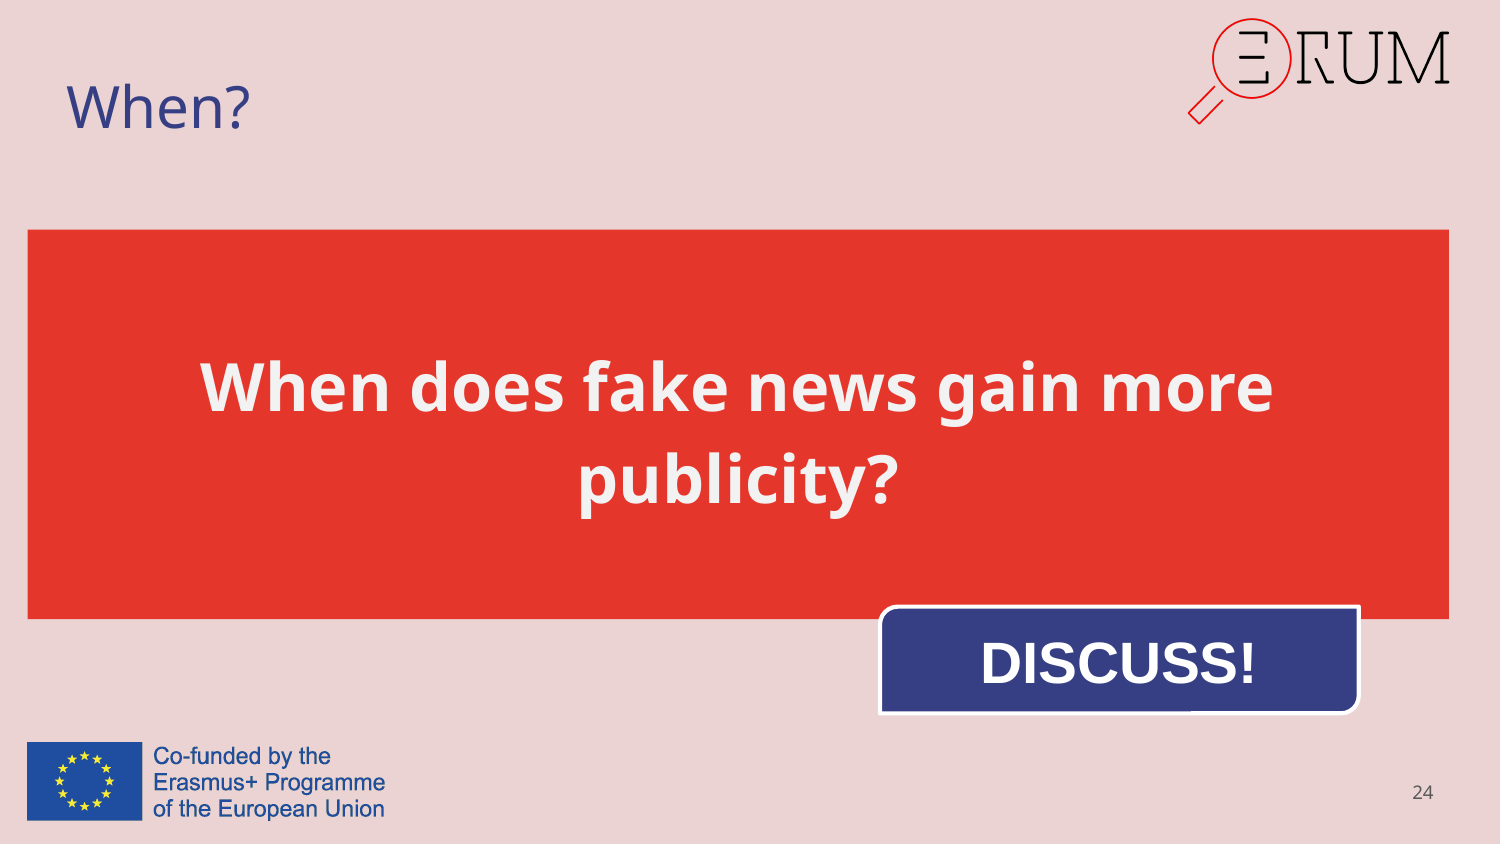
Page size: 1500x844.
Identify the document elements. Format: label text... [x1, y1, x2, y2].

picture [27, 742, 385, 821]
text_box When does fake news gain more publicity? [27, 229, 1449, 620]
title When? [51, 55, 1168, 150]
text_box DISCUSS! [879, 606, 1359, 714]
picture [1136, 0, 1500, 137]
slide_number 24 [1358, 761, 1449, 826]
